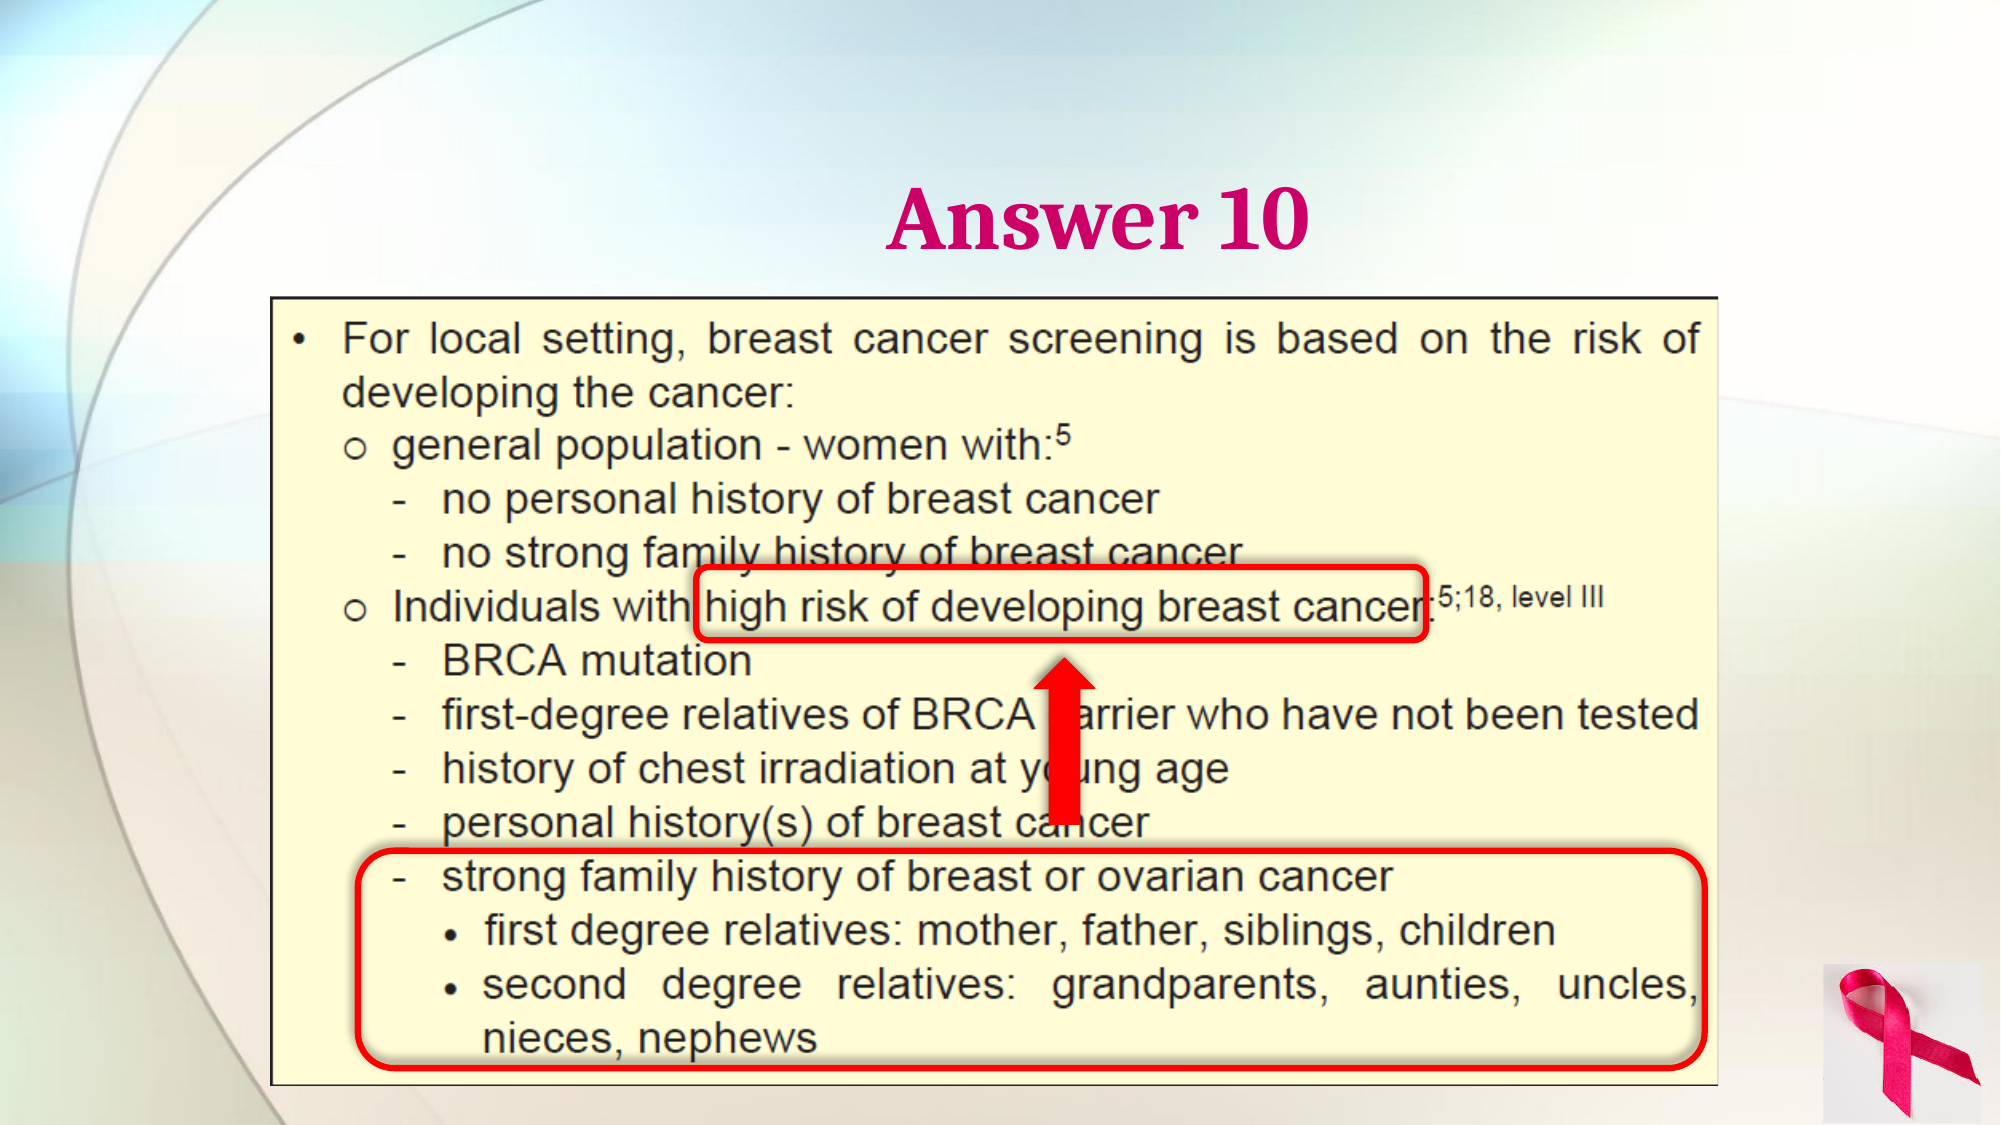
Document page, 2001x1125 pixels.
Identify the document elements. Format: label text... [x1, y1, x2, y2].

title Answer 10 [357, 104, 1840, 322]
slide_number 38 [1325, 1042, 1813, 1103]
picture [0, 0, 2001, 1125]
